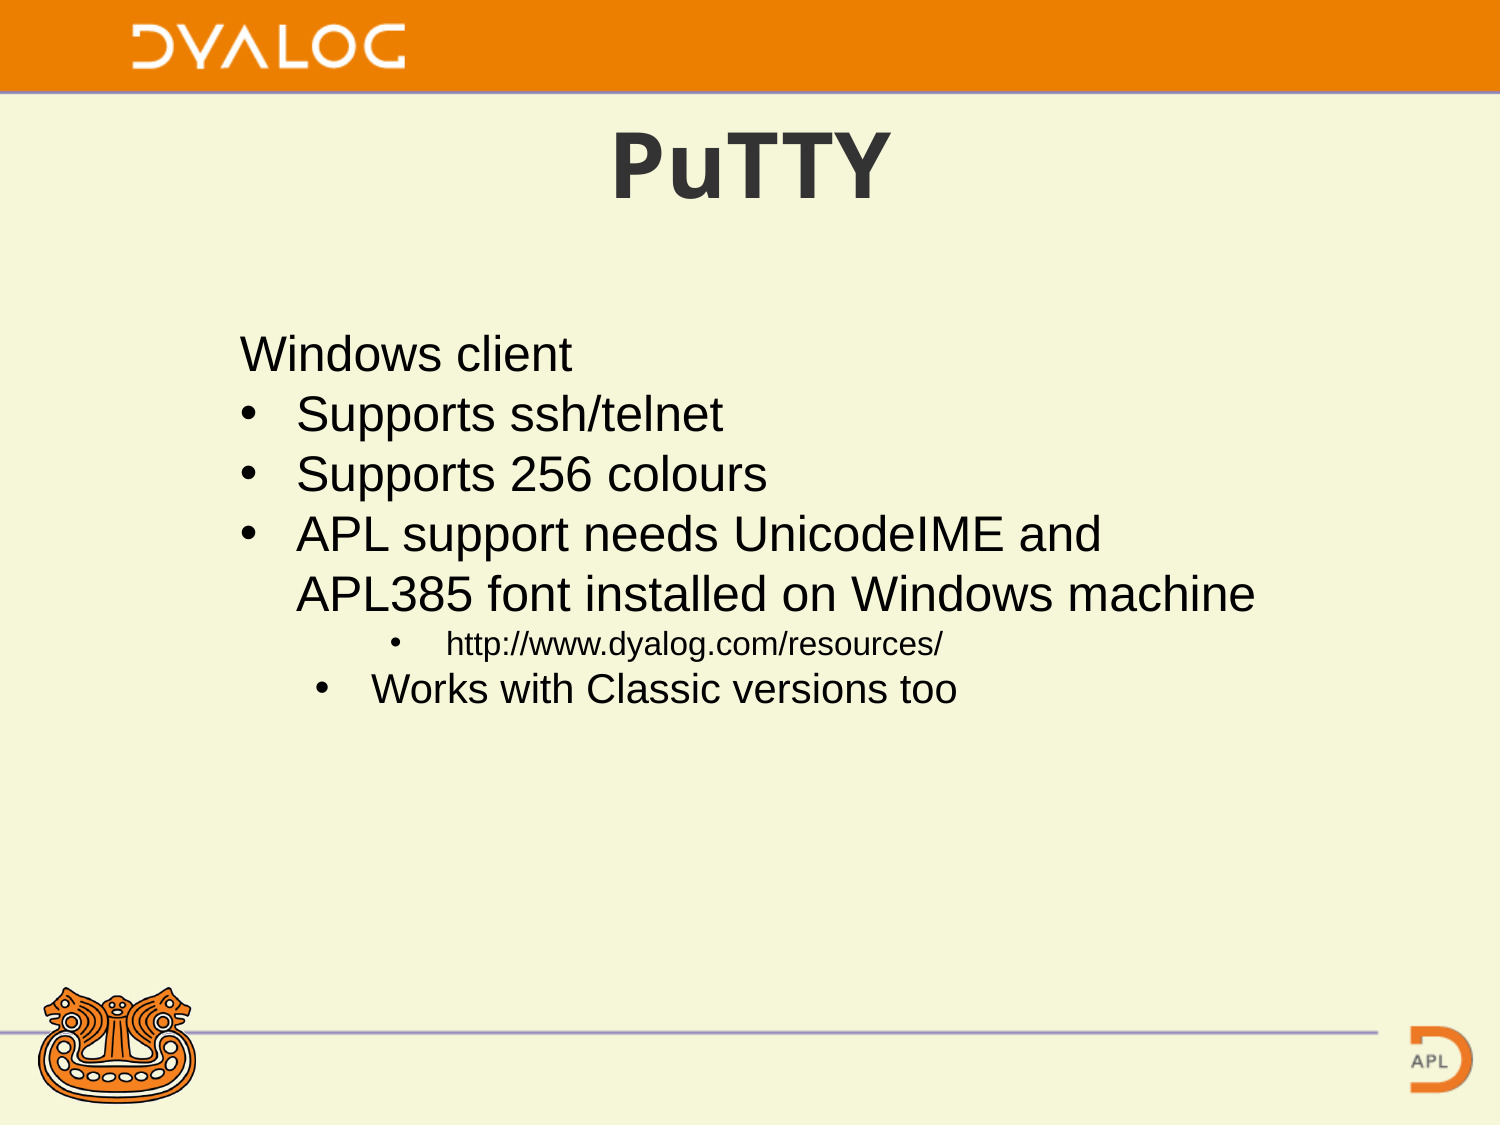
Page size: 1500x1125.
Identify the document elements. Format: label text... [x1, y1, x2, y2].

title PuTTY [112, 99, 1388, 288]
picture [0, 0, 1500, 1125]
subtitle Windows client Supports ssh/telnet Supports 256 colours APL support needs UnicodeIME and APL385 font installed on Windows machine http://www.dyalog.com/resources/ Works with Classic versions too [225, 314, 1275, 925]
